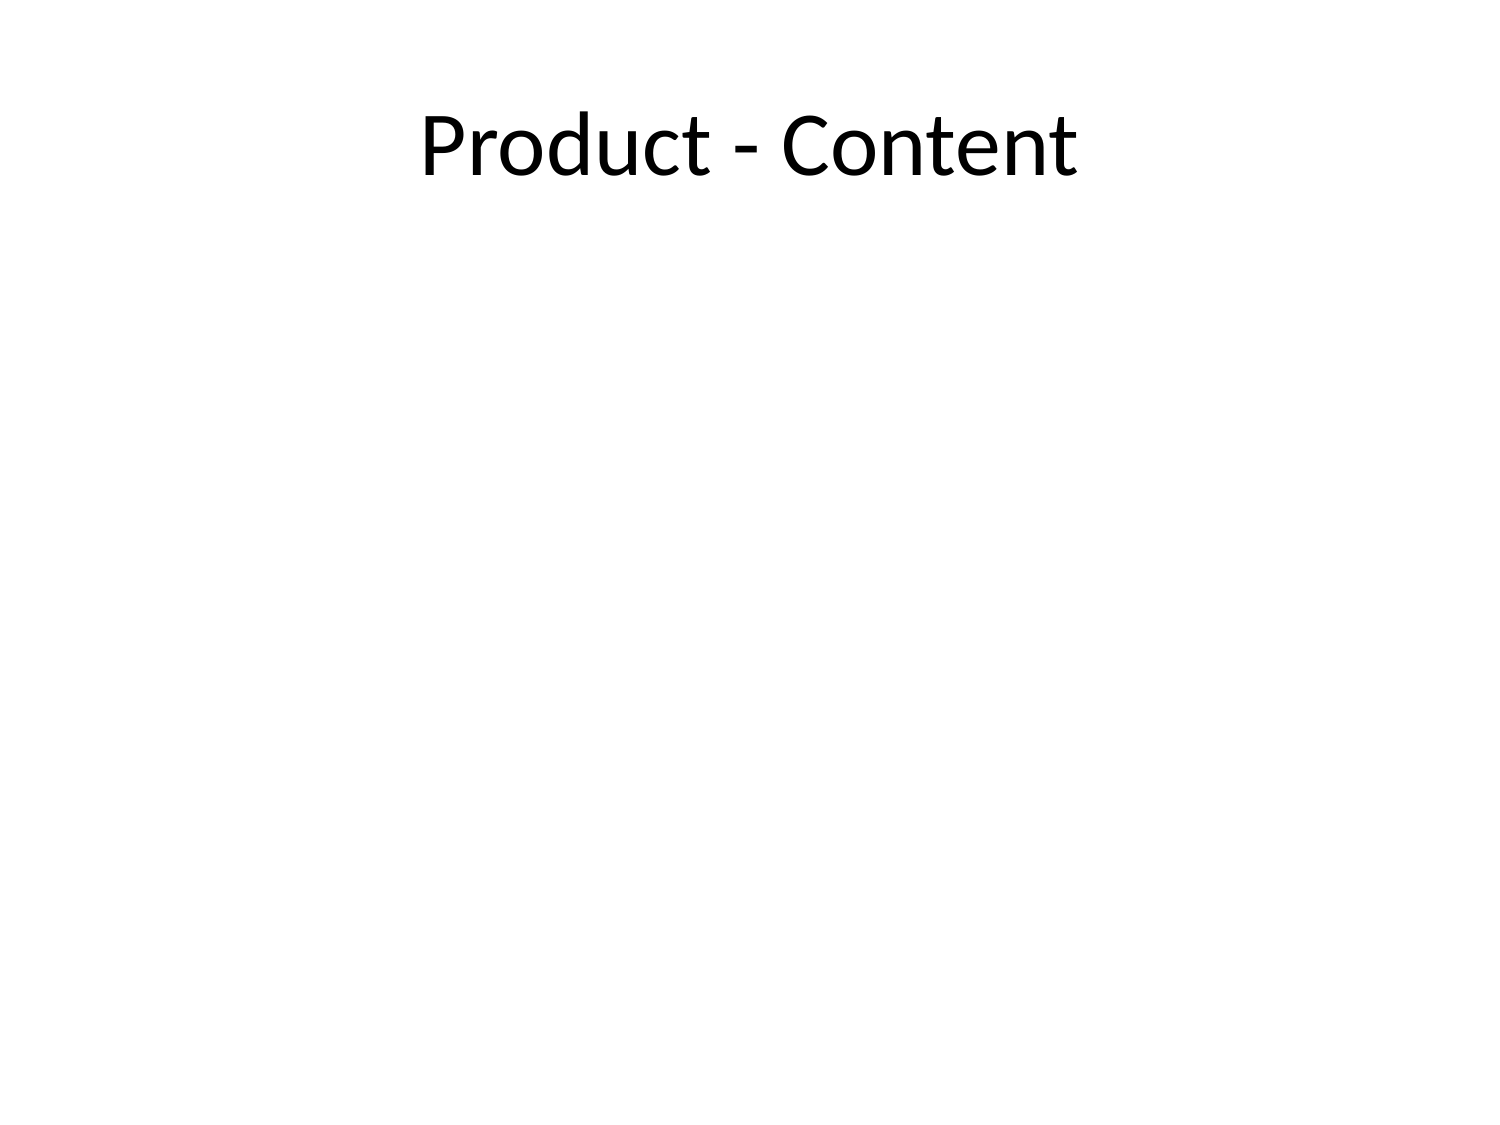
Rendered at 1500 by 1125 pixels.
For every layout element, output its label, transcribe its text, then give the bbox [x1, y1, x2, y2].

title Product - Content [75, 45, 1425, 233]
